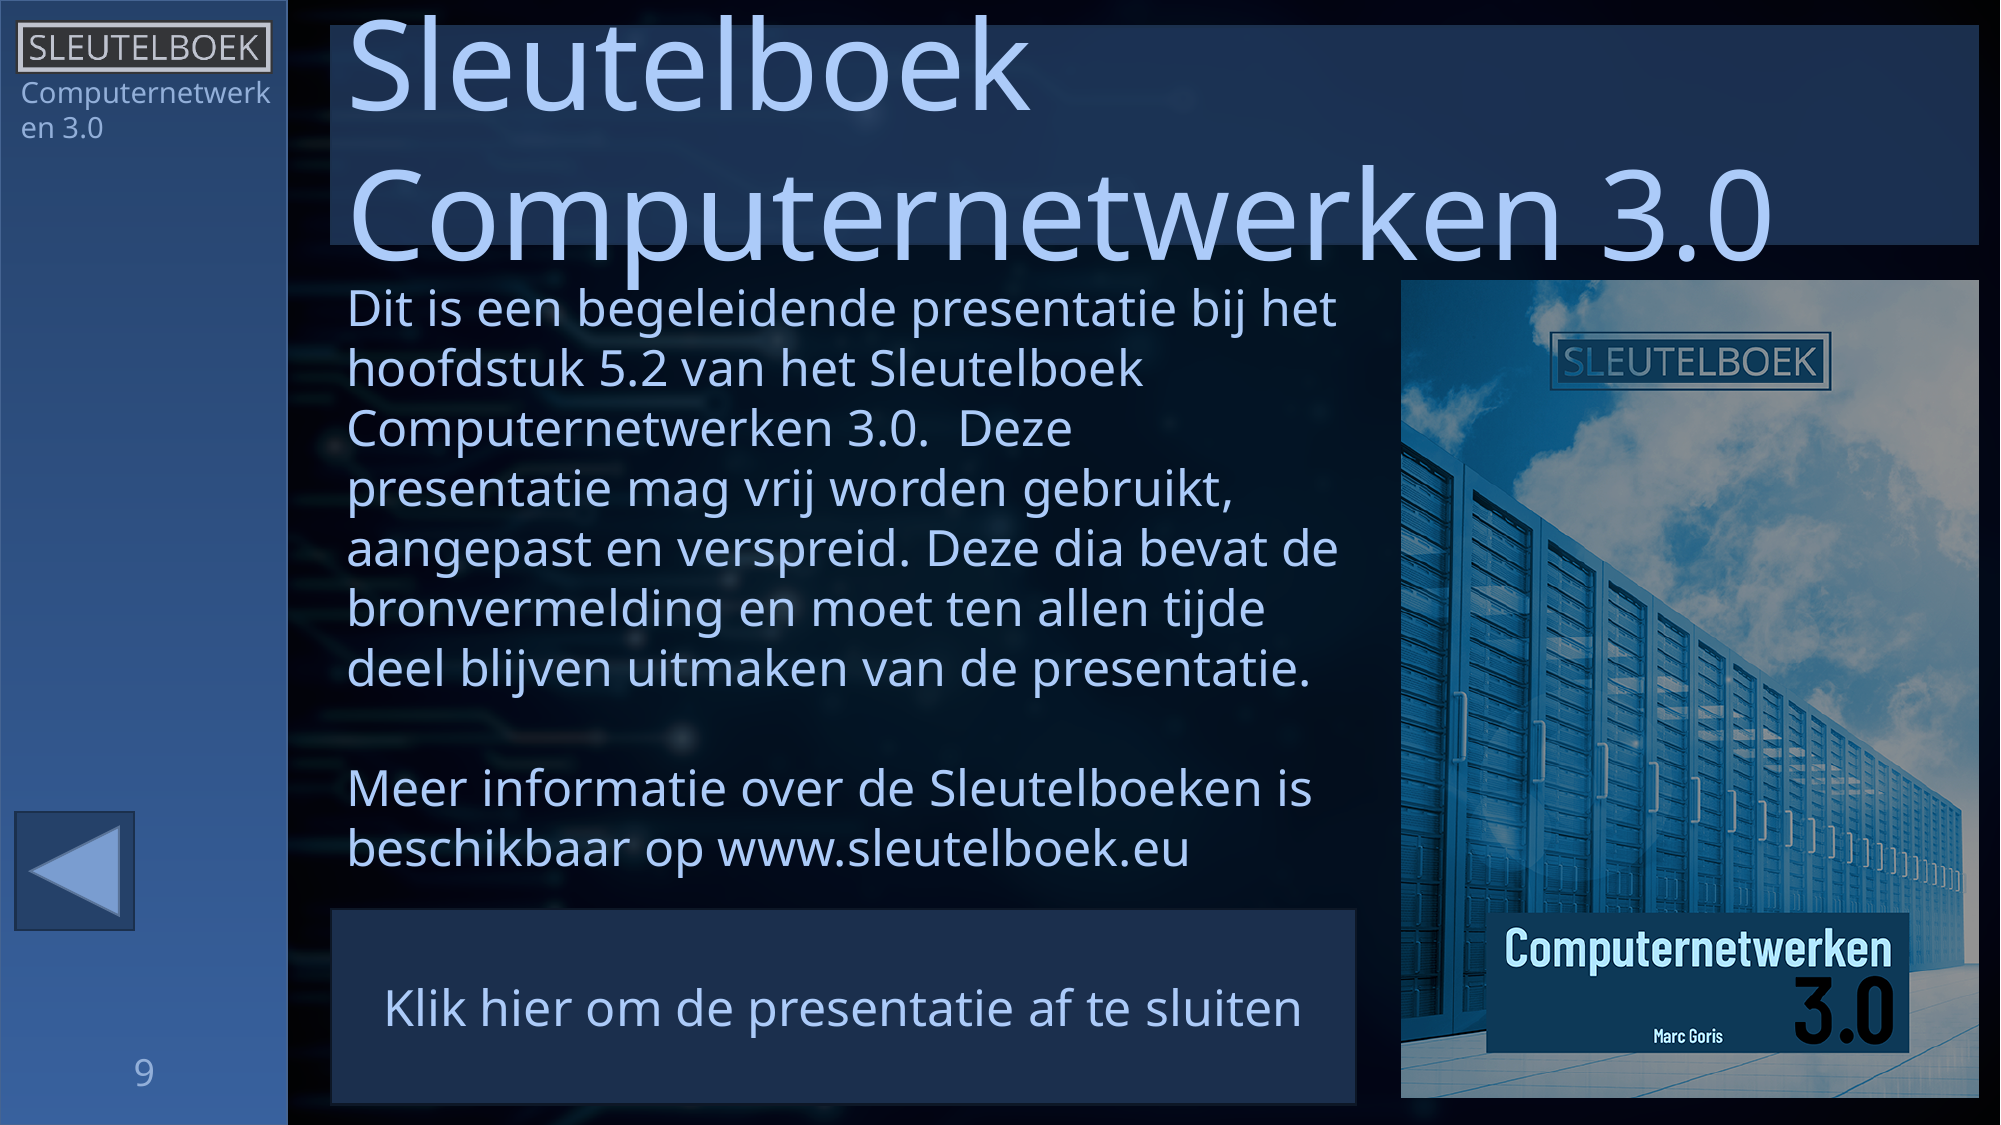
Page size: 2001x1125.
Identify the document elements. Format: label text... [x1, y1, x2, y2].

text_box Klik hier om de presentatie af te sluiten [330, 908, 1357, 1106]
text_box Computernetwerken 3.0 [5, 67, 288, 153]
text_box Sleutelboek Computernetwerken 3.0 [330, 25, 1979, 245]
text_box Dit is een begeleidende presentatie bij het hoofdstuk 5.2 van het Sleutelboek Computernetwerken 3.0. Deze presentatie mag vrij worden gebruikt, aangepast en verspreid. Deze dia bevat de bronvermelding en moet ten allen tijde deel blijven uitmaken van de presentatie. Meer informatie over de Sleutelboeken is beschikbaar op www.sleutelboek.eu [330, 279, 1357, 874]
picture [288, 0, 2000, 1125]
slide_number 9 [16, 1044, 273, 1105]
